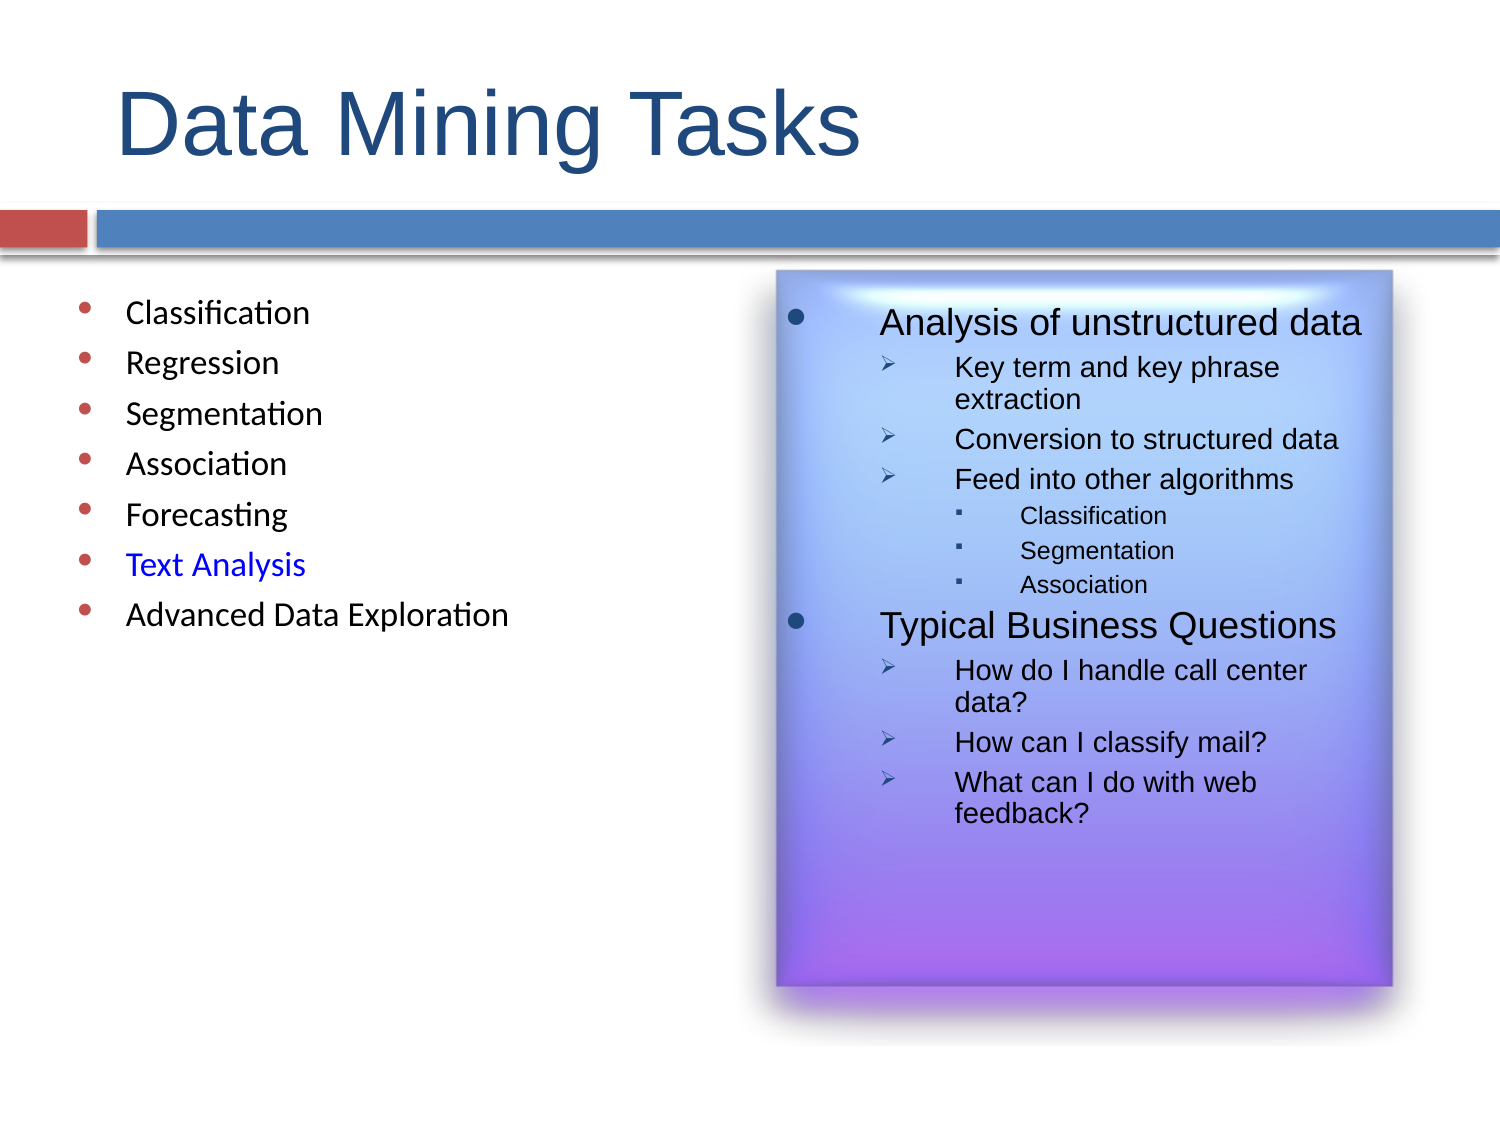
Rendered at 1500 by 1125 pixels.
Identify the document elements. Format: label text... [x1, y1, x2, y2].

list Classification Regression Segmentation Association Forecasting Text Analysis Advanced Data Exploration [62, 281, 726, 646]
title Data Mining Tasks [100, 37, 1438, 200]
picture [732, 262, 1432, 1046]
